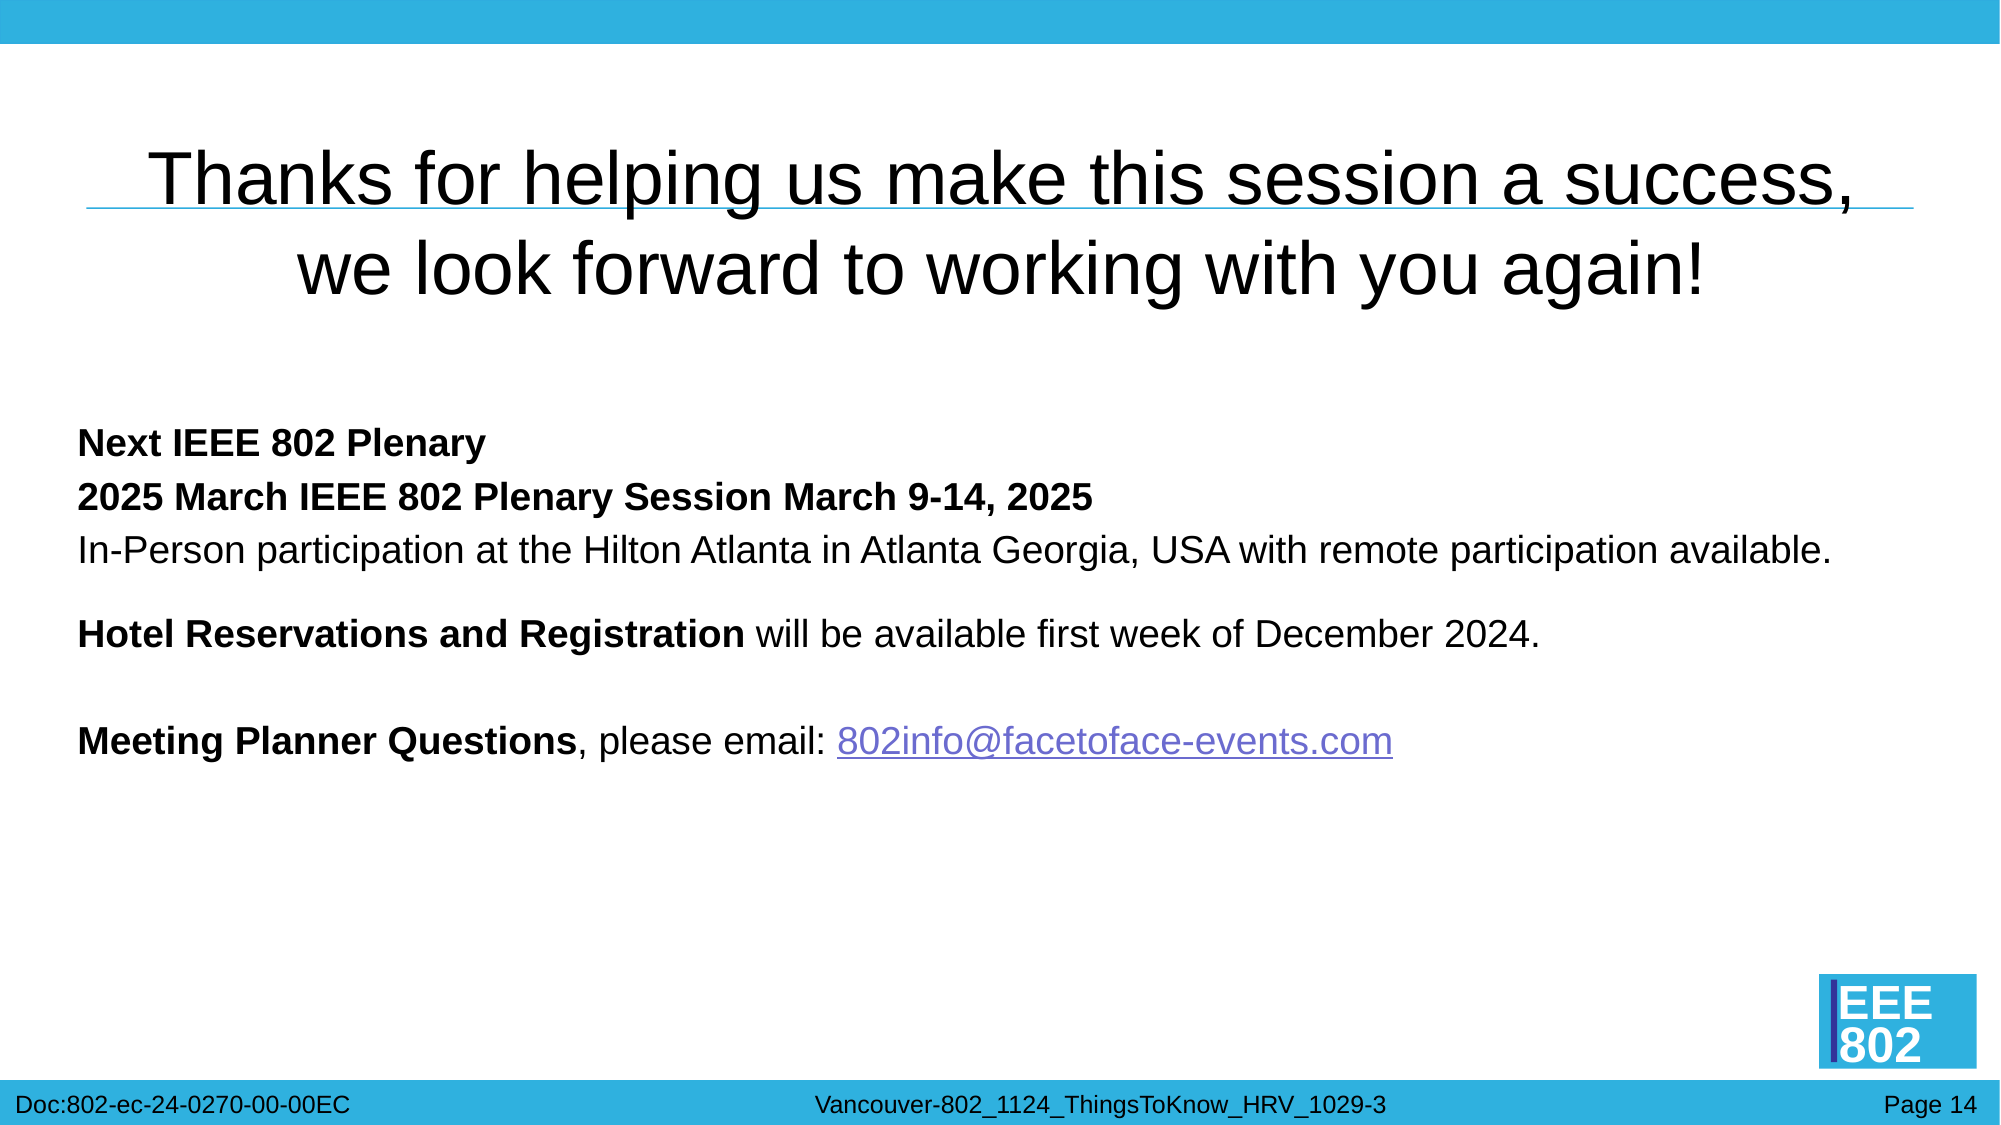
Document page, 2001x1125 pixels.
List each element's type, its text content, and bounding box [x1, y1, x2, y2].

title Thanks for helping us make this session a success, we look forward to working with you again! [103, 181, 1902, 330]
list Next IEEE 802 Plenary 2025 March IEEE 802 Plenary Session March 9-14, 2025 In-Person participation at the Hilton Atlanta in Atlanta Georgia, USA with remote participation available. Hotel Reservations and Registration will be available first week of December 2024. Meeting Planner Questions, please email: 802info@facetoface-events.com [57, 390, 1902, 1109]
